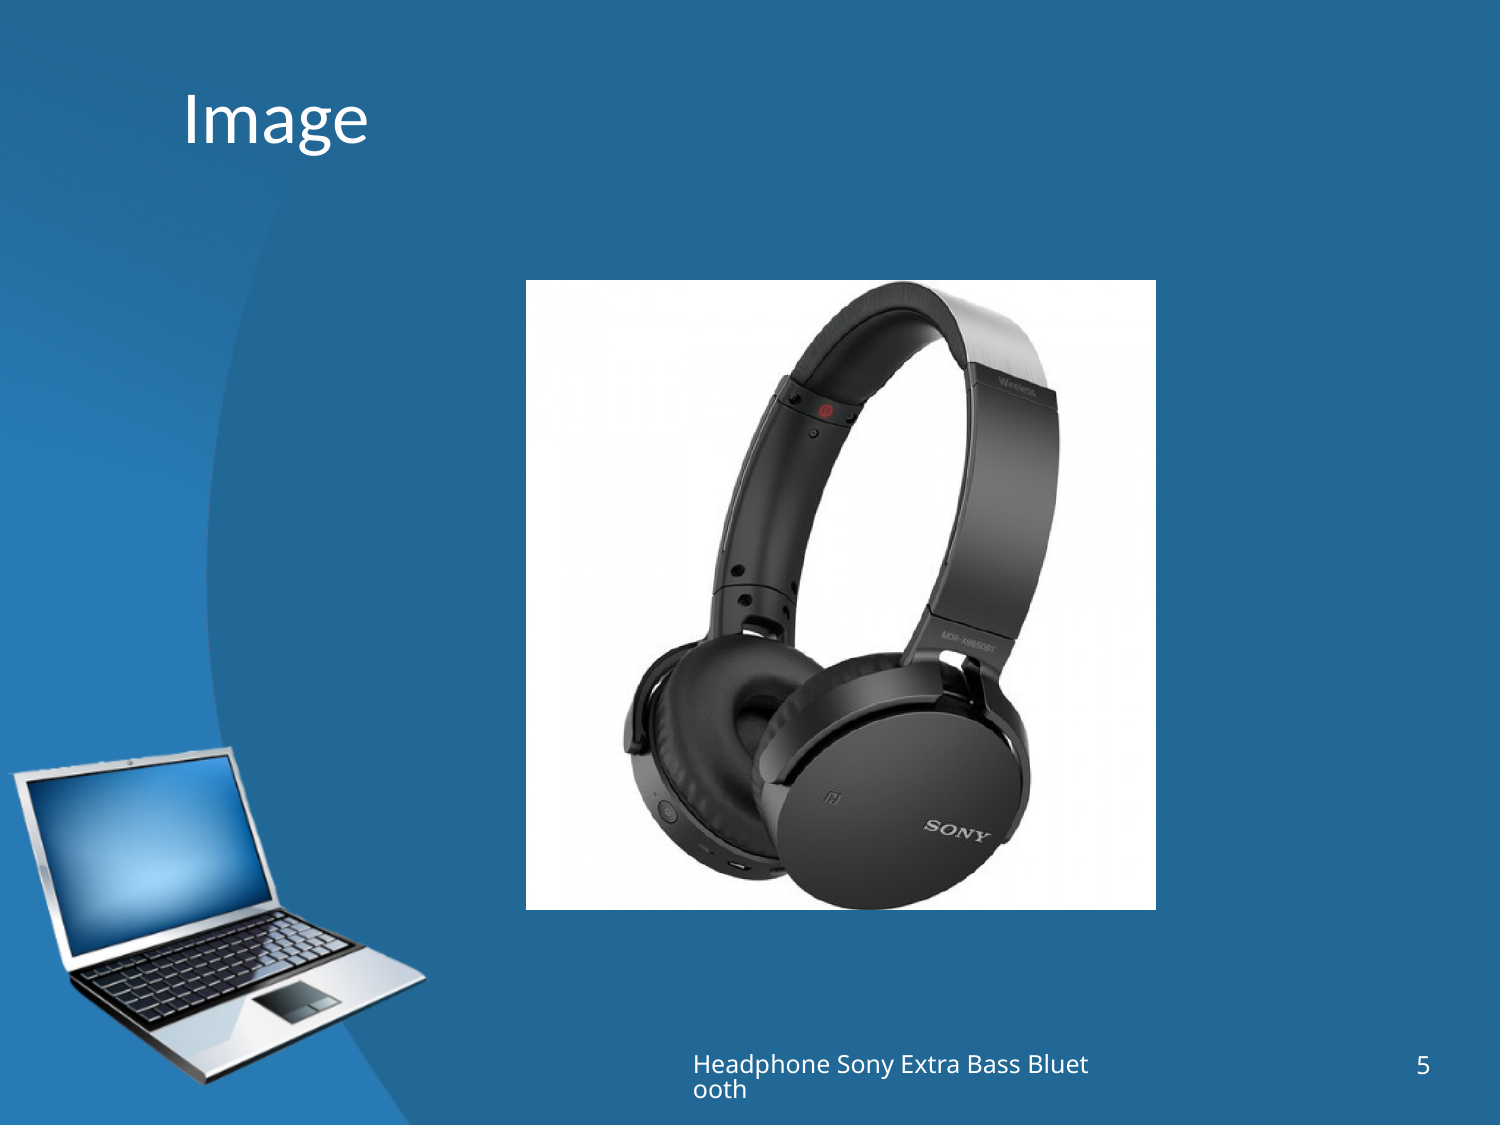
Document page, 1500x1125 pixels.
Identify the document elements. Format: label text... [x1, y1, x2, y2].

picture [0, 0, 1500, 1125]
title Image [53, 49, 500, 191]
footer Headphone Sony Extra Bass Bluetooth [677, 1035, 1111, 1096]
slide_number 5 [1157, 1036, 1446, 1097]
